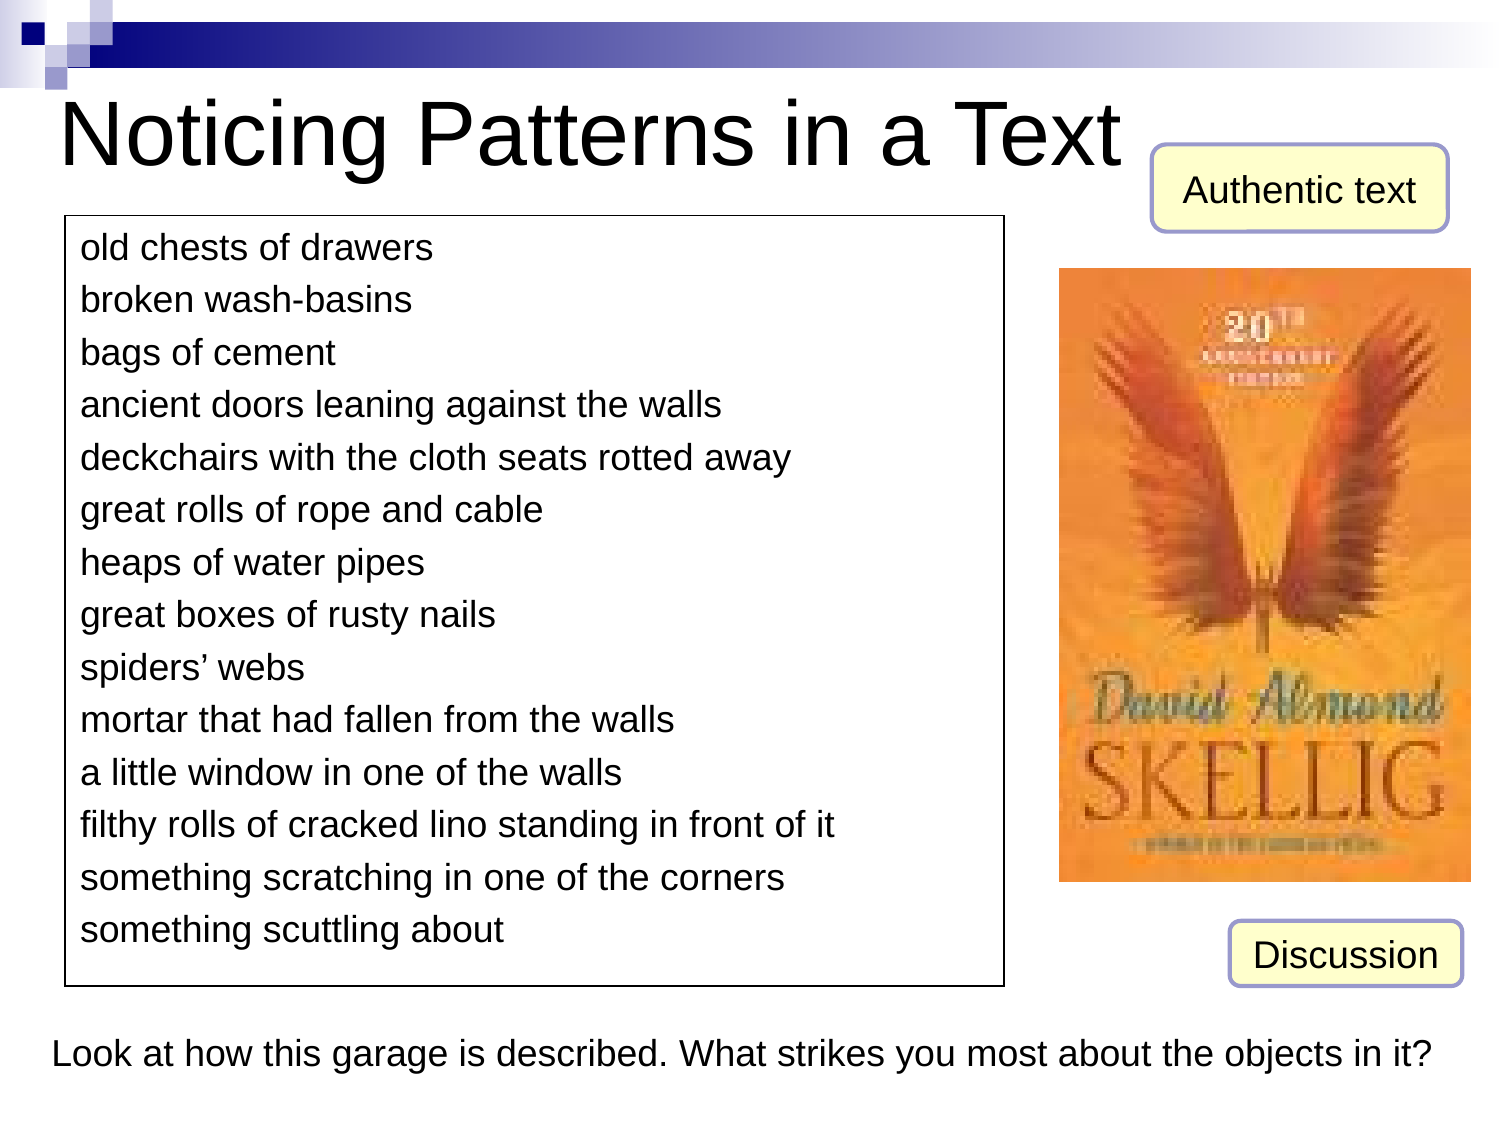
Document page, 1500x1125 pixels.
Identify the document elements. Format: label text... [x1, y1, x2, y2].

text_box Discussion [1227, 918, 1465, 989]
list old chests of drawers broken wash-basins bags of cement ancient doors leaning against the walls deckchairs with the cloth seats rotted away great rolls of rope and cable heaps of water pipes great boxes of rusty nails spiders’ webs mortar that had fallen from the walls a little window in one of the walls filthy rolls of cracked lino standing in front of it something scratching in one of the corners something scuttling about [64, 215, 1005, 987]
text_box Authentic text [1149, 142, 1450, 234]
picture [1058, 268, 1471, 882]
text_box Look at how this garage is described. What strikes you most about the objects in it? [32, 1021, 1463, 1082]
title Noticing Patterns in a Text [43, 24, 1395, 234]
